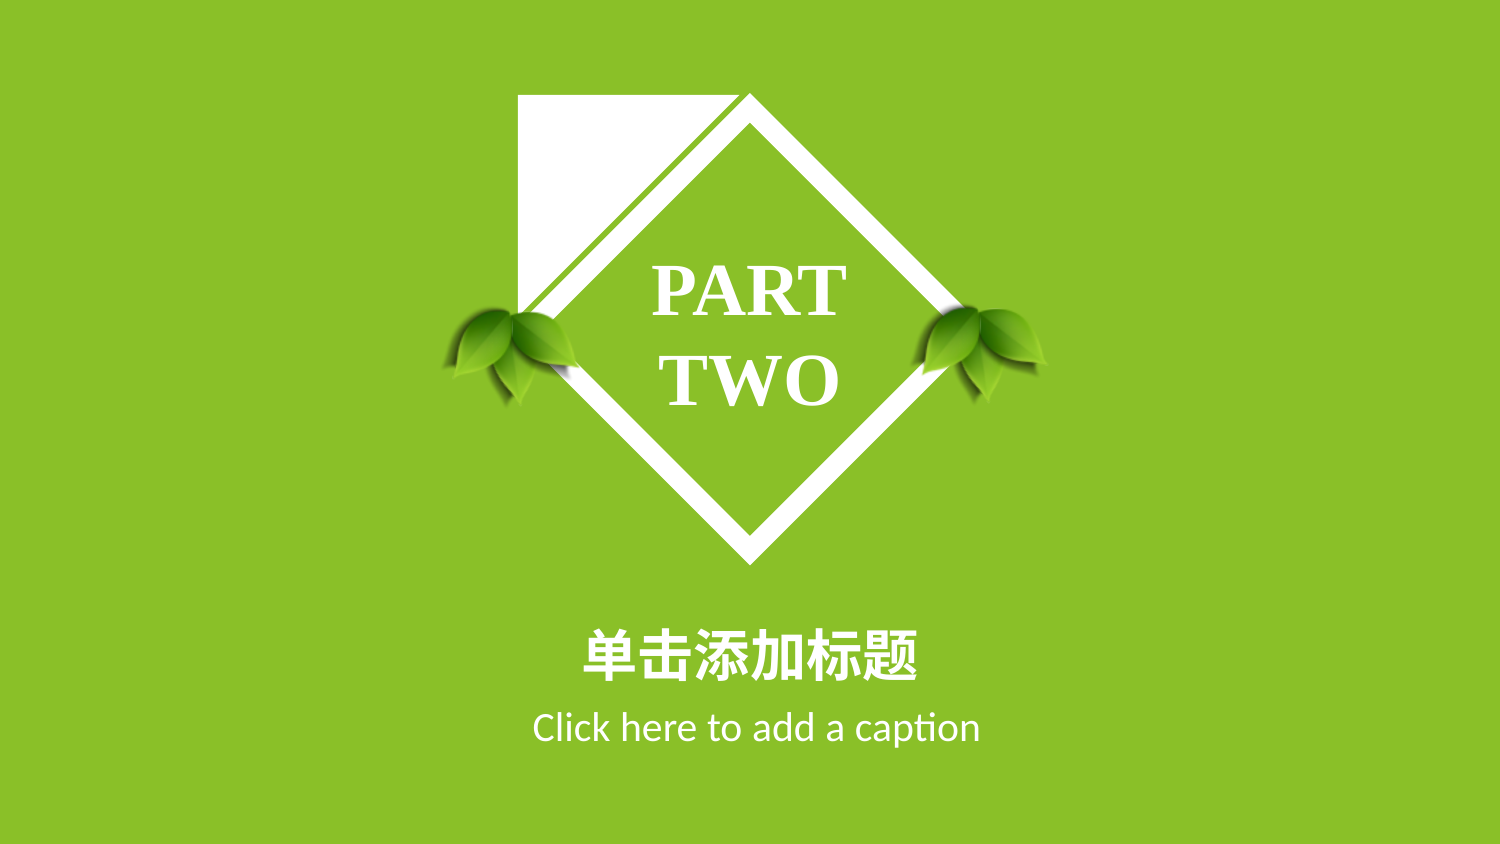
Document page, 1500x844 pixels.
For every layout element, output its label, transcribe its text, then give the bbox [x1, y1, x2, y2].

text_box [516, 93, 742, 299]
text_box 单击添加标题 [414, 612, 1086, 695]
text_box [624, 106, 876, 232]
picture [414, 291, 596, 441]
text_box PART TWO [517, 232, 982, 428]
picture [883, 288, 1064, 438]
text_box Click here to add a caption [517, 691, 1003, 802]
text_box [625, 428, 875, 553]
